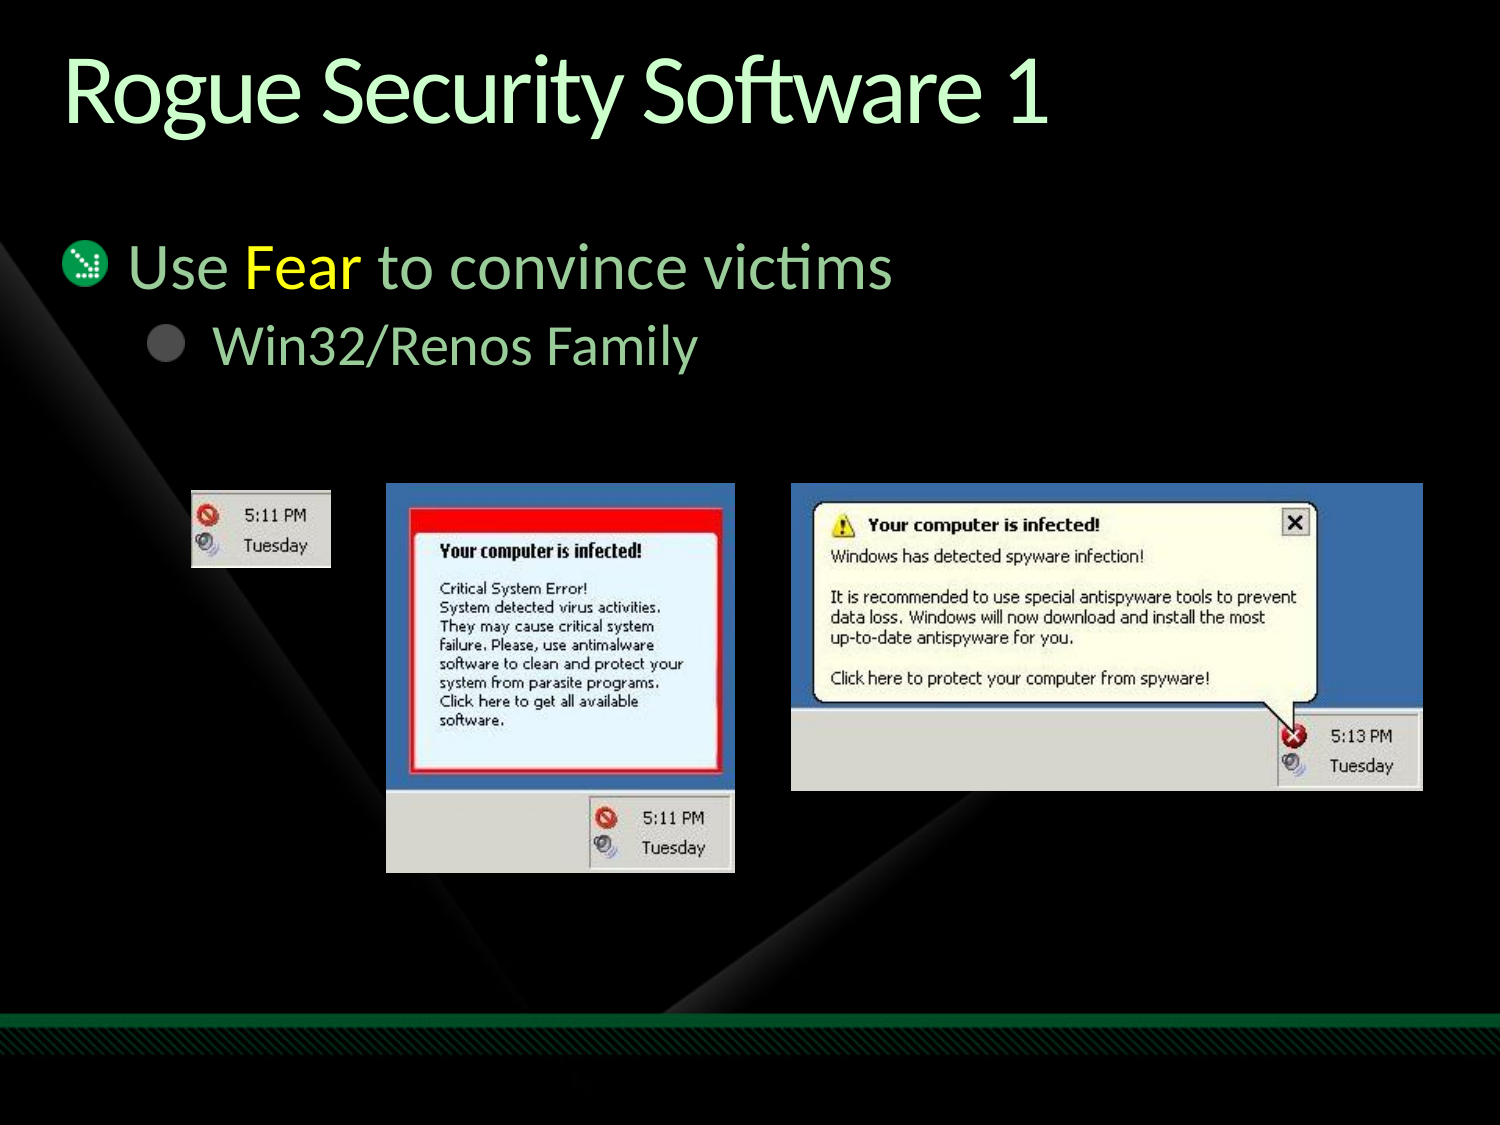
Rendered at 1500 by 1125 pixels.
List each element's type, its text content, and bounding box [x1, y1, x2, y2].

picture [0, 0, 1500, 1125]
title Rogue Security Software 1 [62, 37, 1438, 147]
list Use Fear to convince victims Win32/Renos Family [62, 231, 1438, 980]
